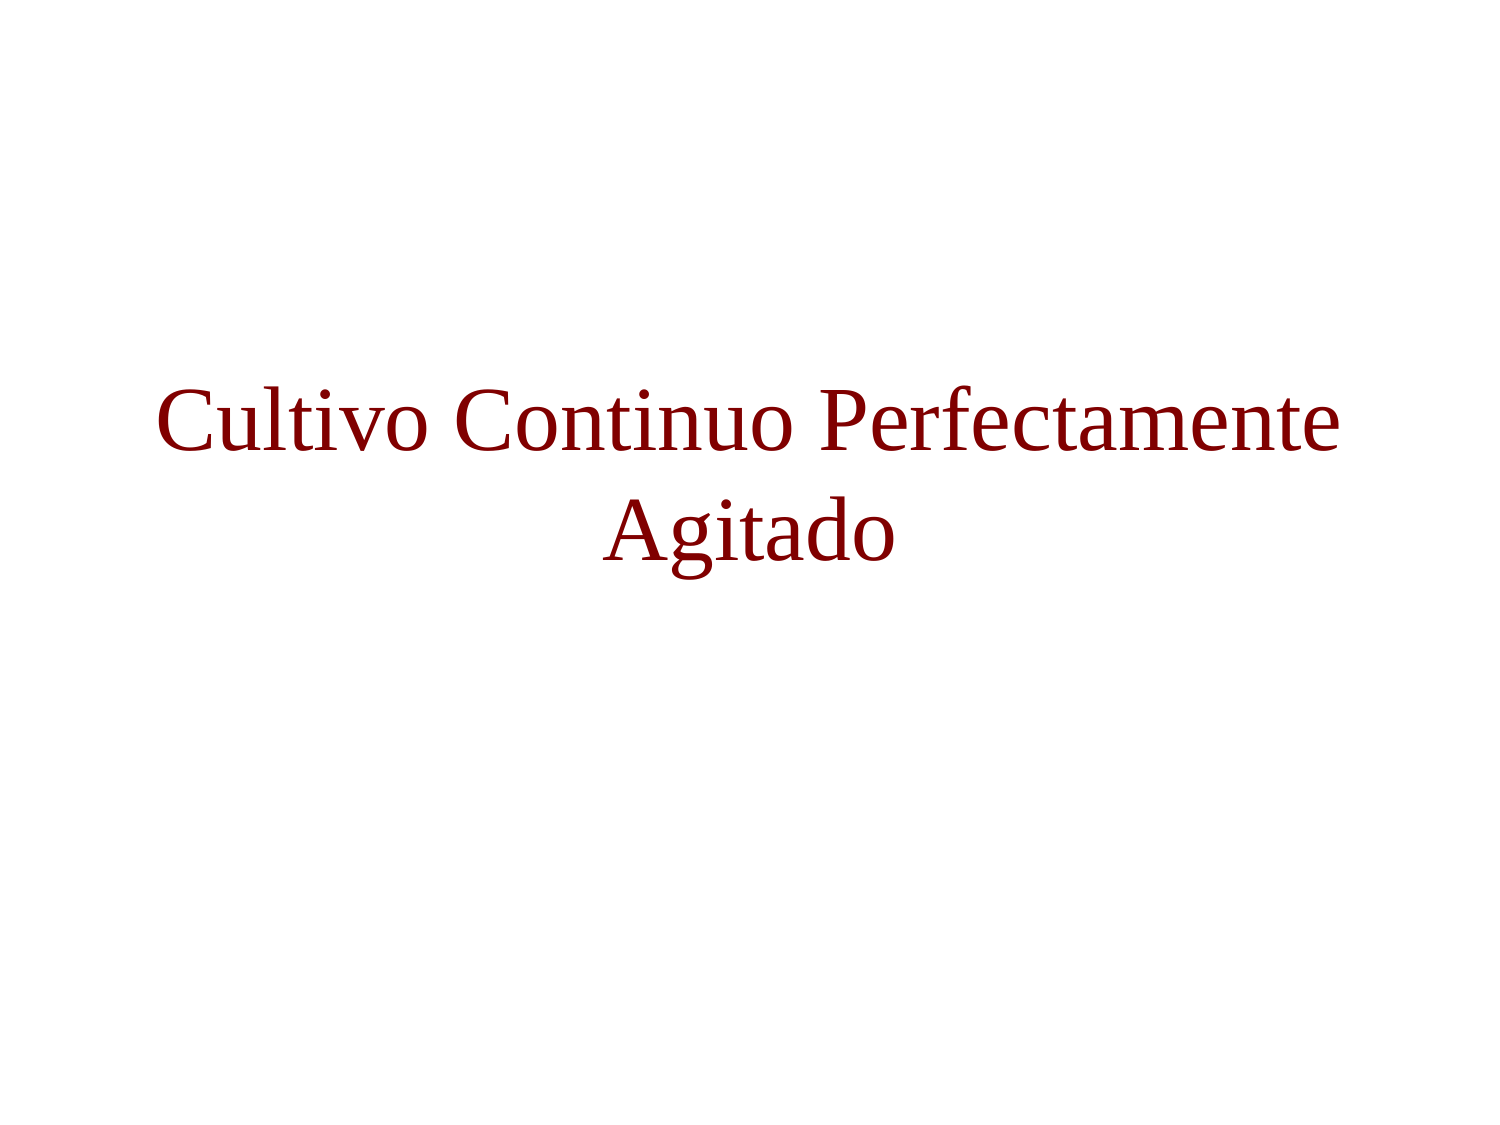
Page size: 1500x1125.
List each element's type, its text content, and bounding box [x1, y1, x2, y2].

title Cultivo Continuo Perfectamente Agitado [112, 374, 1388, 563]
